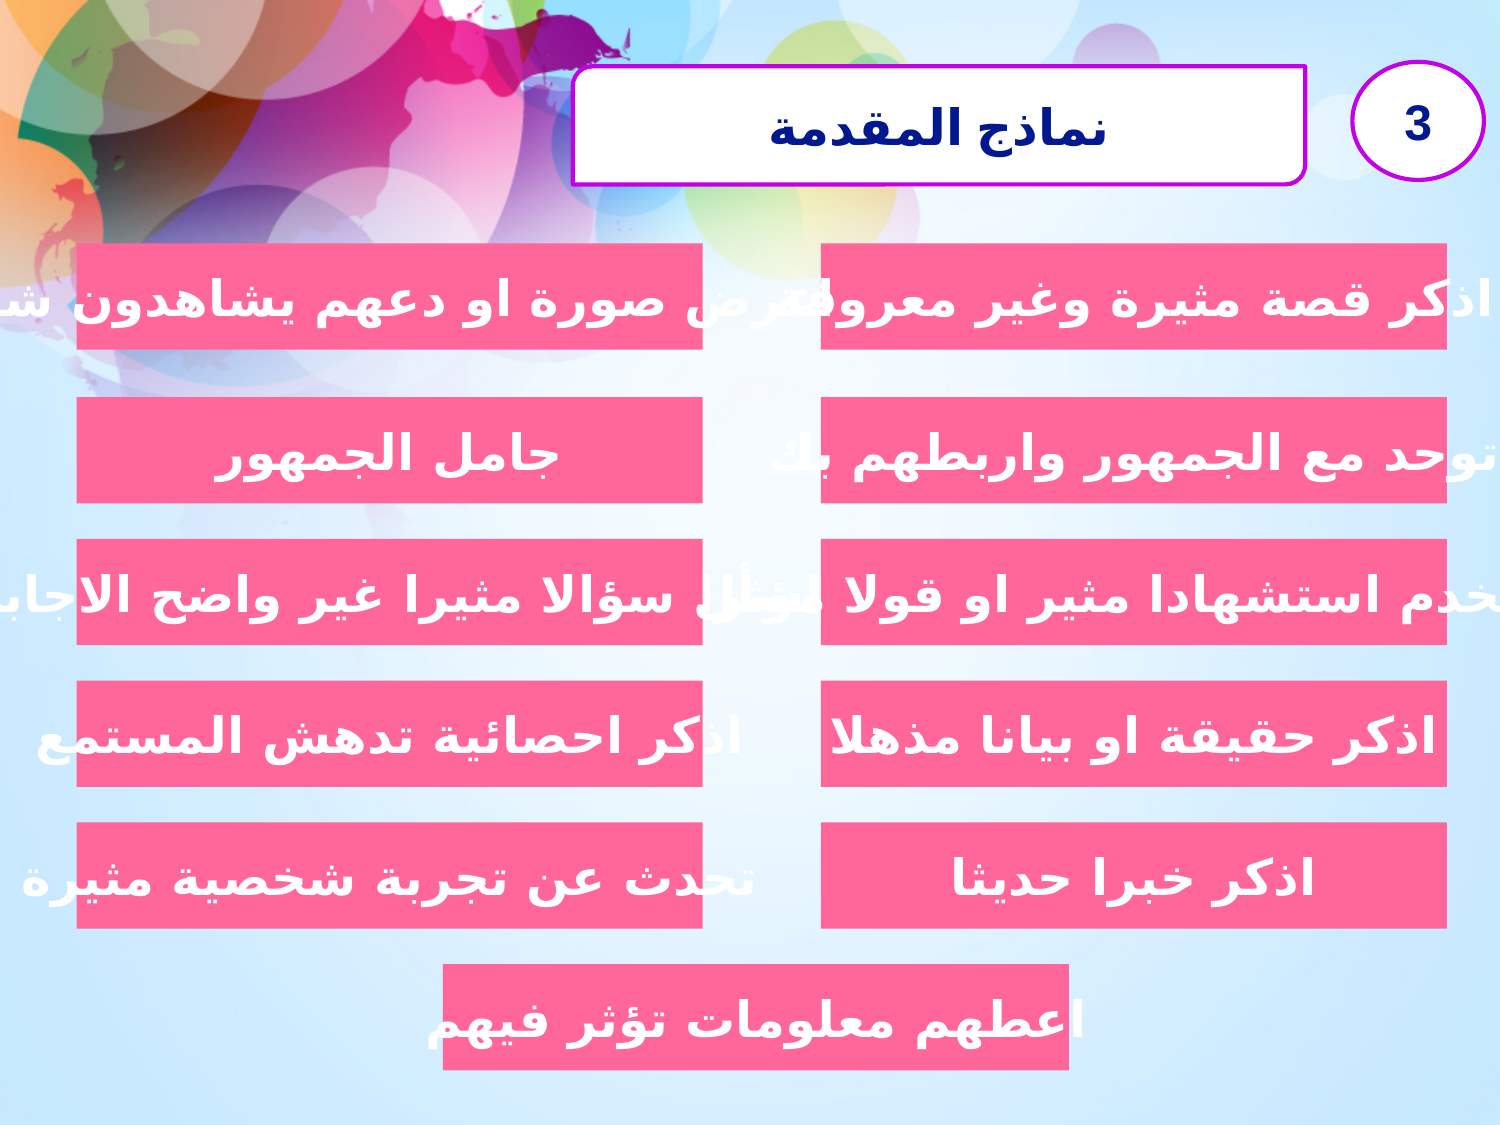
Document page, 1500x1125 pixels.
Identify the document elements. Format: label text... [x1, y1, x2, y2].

text_box اذكر احصائية تدهش المستمع [76, 680, 703, 787]
text_box استخدم استشهادا مثير او قولا مؤثرا [820, 538, 1447, 646]
text_box نماذج المقدمة [570, 64, 1308, 187]
text_box جامل الجمهور [76, 397, 703, 504]
text_box اسأل سؤالا مثيرا غير واضح الاجابة [76, 538, 703, 646]
text_box اعرض صورة او دعهم يشاهدون شيئا [76, 243, 703, 350]
text_box توحد مع الجمهور واربطهم بك [820, 397, 1447, 504]
picture [0, 0, 1500, 1125]
text_box اذكر حقيقة او بيانا مذهلا [820, 680, 1447, 787]
text_box 3 [1350, 59, 1487, 183]
text_box تحدث عن تجربة شخصية مثيرة [76, 822, 703, 929]
text_box اعطهم معلومات تؤثر فيهم [442, 964, 1069, 1071]
text_box اذكر قصة مثيرة وغير معروفة [820, 243, 1447, 350]
text_box اذكر خبرا حديثا [820, 822, 1447, 929]
